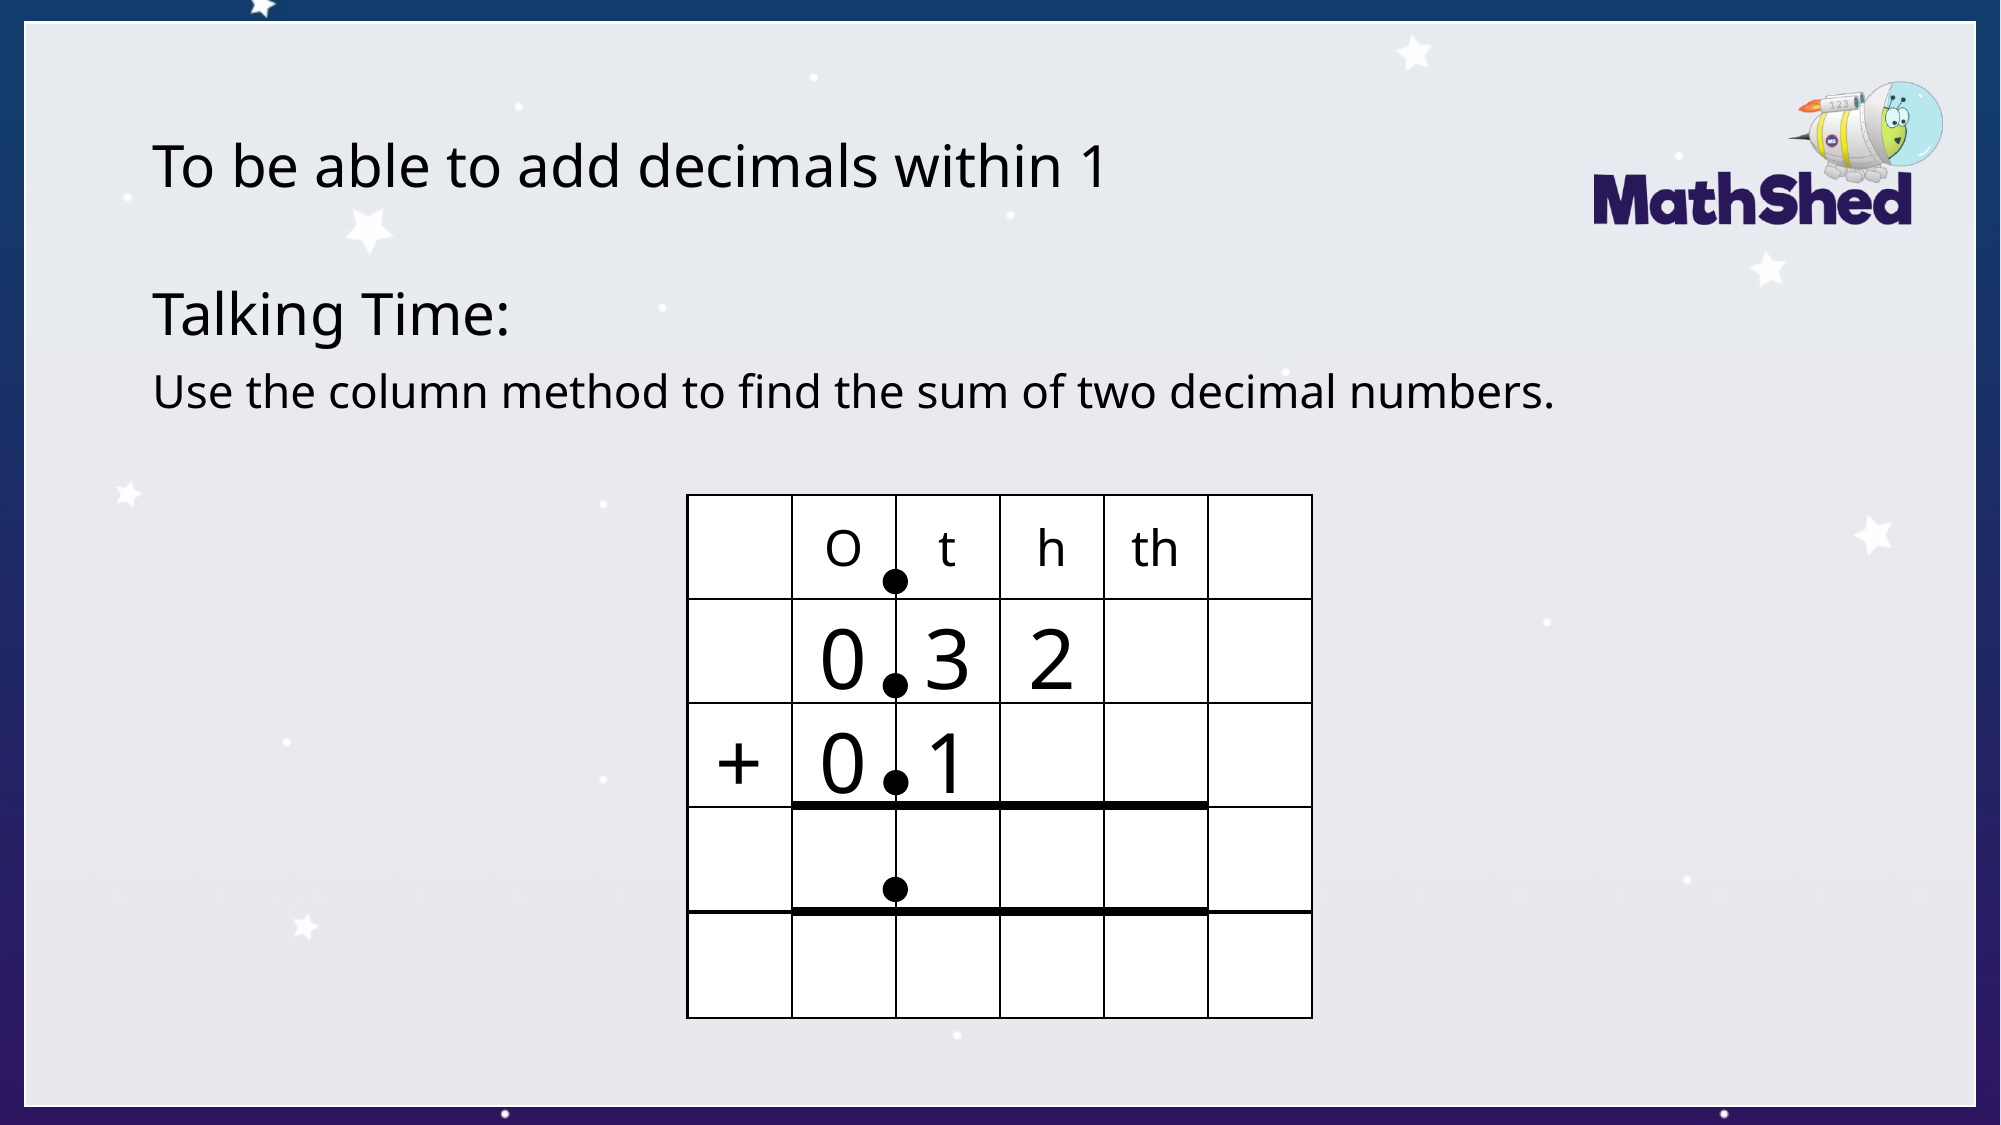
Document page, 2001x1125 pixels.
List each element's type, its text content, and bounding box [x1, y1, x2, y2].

text_box [895, 916, 999, 1019]
text_box [686, 806, 791, 912]
text_box [999, 916, 1103, 1019]
text_box 1 [895, 702, 999, 801]
text_box [1103, 916, 1207, 1019]
text_box [1207, 702, 1313, 806]
text_box t [895, 494, 999, 598]
text_box [1103, 702, 1207, 801]
text_box h [999, 494, 1103, 598]
text_box [686, 912, 791, 1019]
text_box [791, 912, 895, 1019]
text_box 2 [999, 598, 1103, 702]
text_box [791, 806, 895, 907]
text_box 3 [895, 598, 999, 702]
text_box [1207, 494, 1313, 598]
text_box + [686, 702, 791, 806]
text_box [882, 673, 908, 699]
title To be able to add decimals within 1 [137, 59, 1578, 277]
text_box [882, 568, 908, 595]
text_box O [791, 494, 895, 598]
text_box [1207, 912, 1313, 1019]
text_box 0 [791, 598, 895, 702]
text_box [686, 598, 791, 702]
text_box 0 [791, 702, 895, 801]
text_box [1103, 598, 1207, 702]
text_box [883, 769, 909, 796]
picture [0, 0, 2001, 1125]
text_box [1207, 806, 1313, 912]
text_box [1207, 598, 1313, 702]
list Talking Time: Use the column method to find the sum of two decimal numbers. [137, 277, 1863, 992]
text_box [895, 810, 999, 907]
text_box [999, 702, 1103, 801]
text_box [686, 494, 791, 598]
text_box [999, 810, 1103, 907]
text_box [882, 876, 908, 903]
text_box th [1103, 494, 1207, 598]
text_box [1103, 810, 1207, 907]
